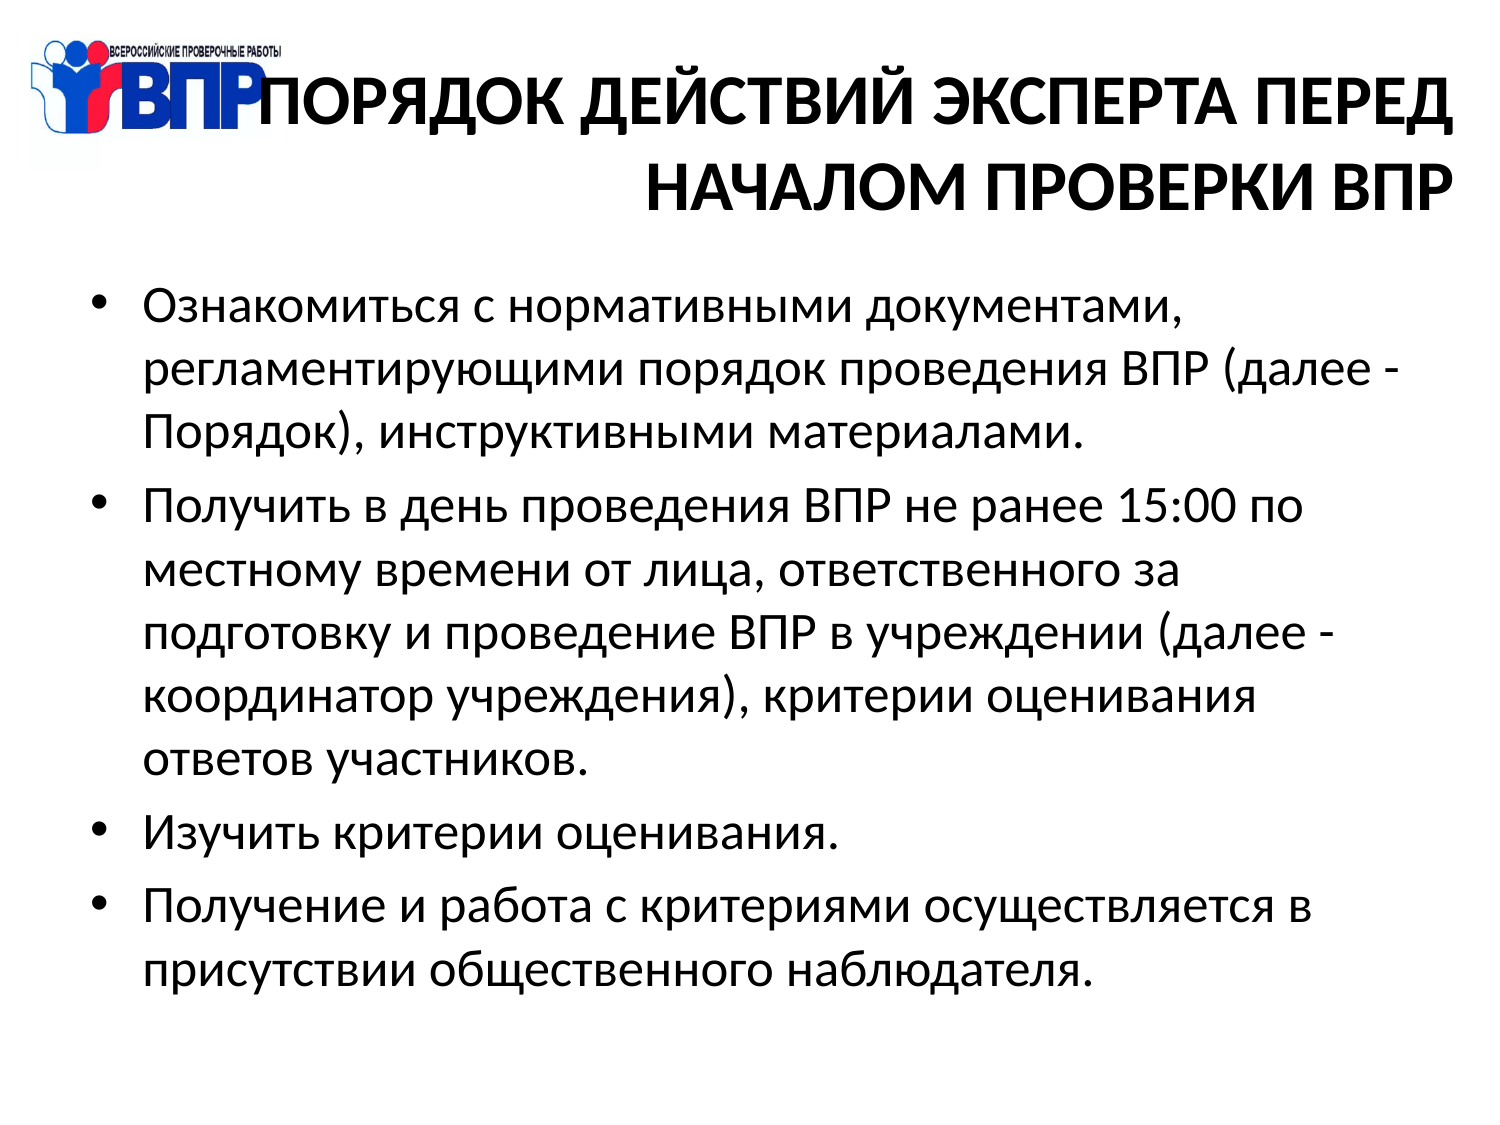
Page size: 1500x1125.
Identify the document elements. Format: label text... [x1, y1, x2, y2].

list Ознакомиться с нормативными документами, регламентирующими порядок проведения ВПР (далее -Порядок), инструктивными материалами. Получить в день проведения ВПР не ранее 15:00 по местному времени от лица, ответственного за подготовку и проведение ВПР в учреждении (далее -координатор учреждения), критерии оценивания ответов участников. Изучить критерии оценивания. Получение и работа с критериями осуществляется в присутствии общественного наблюдателя. [75, 262, 1425, 1005]
picture [29, 3, 282, 172]
title ПОРЯДОК ДЕЙСТВИЙ ЭКСПЕРТА ПЕРЕД НАЧАЛОМ ПРОВЕРКИ ВПР [75, 45, 1471, 233]
